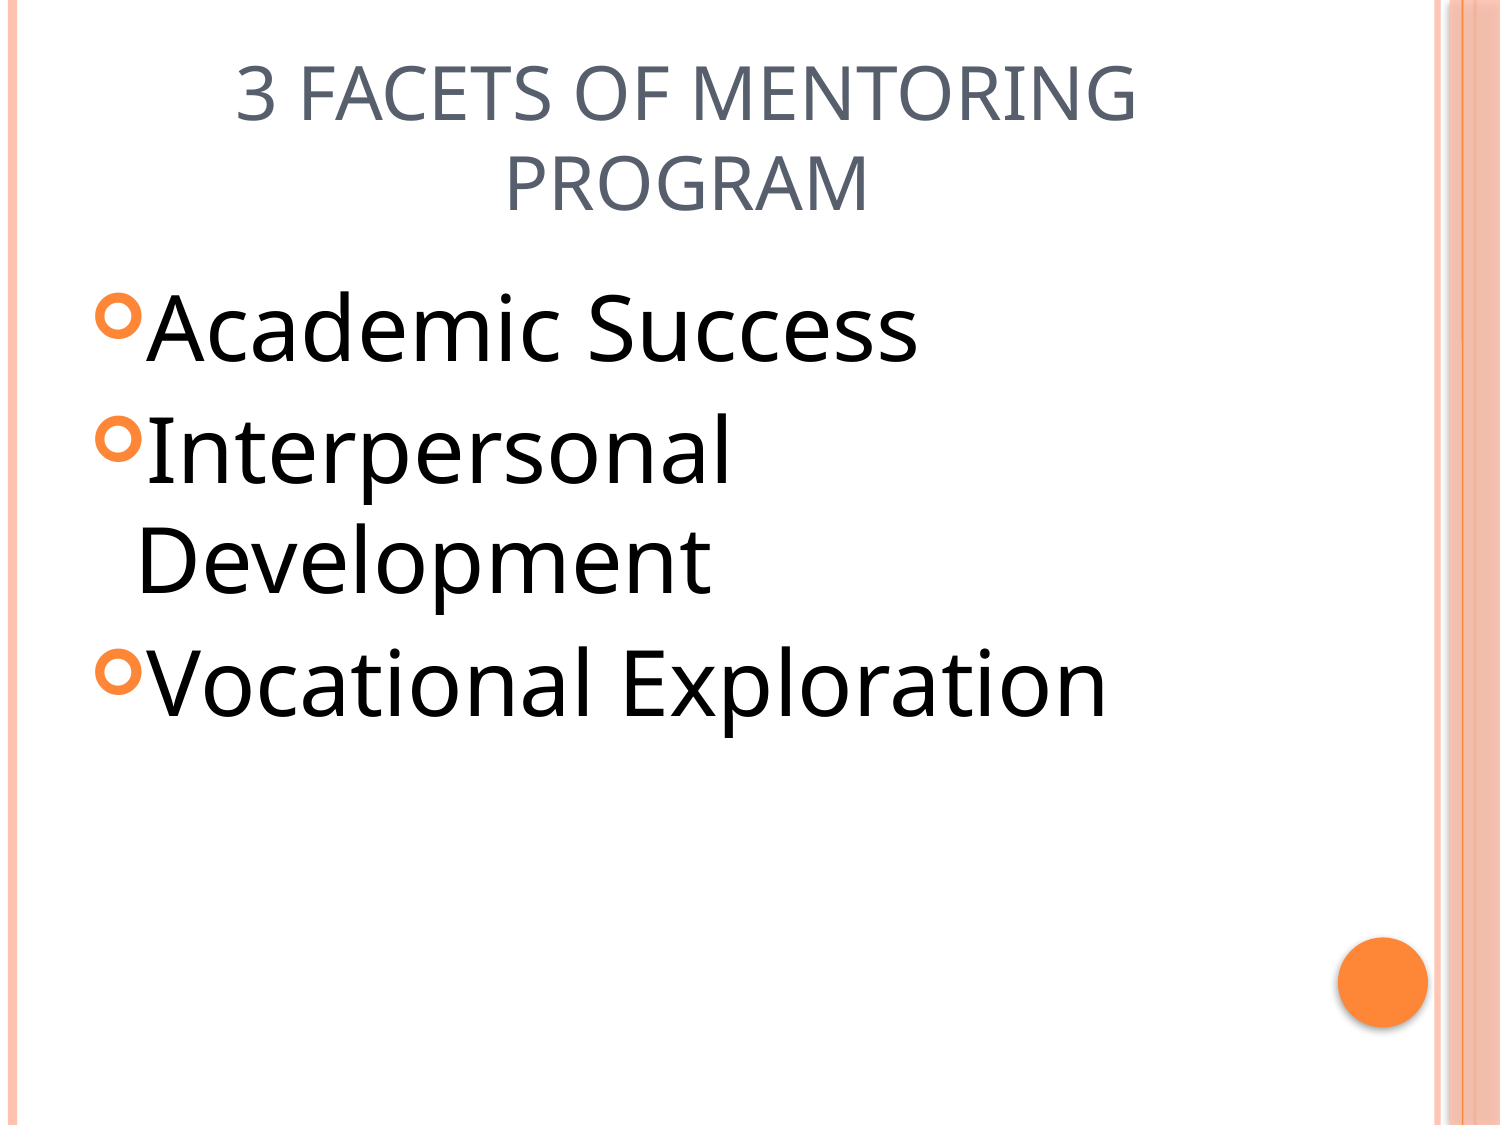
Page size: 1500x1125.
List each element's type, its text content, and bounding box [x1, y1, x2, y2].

list Academic Success Interpersonal Development Vocational Exploration [75, 262, 1300, 1062]
title 3 Facets of Mentoring Program [75, 45, 1300, 233]
